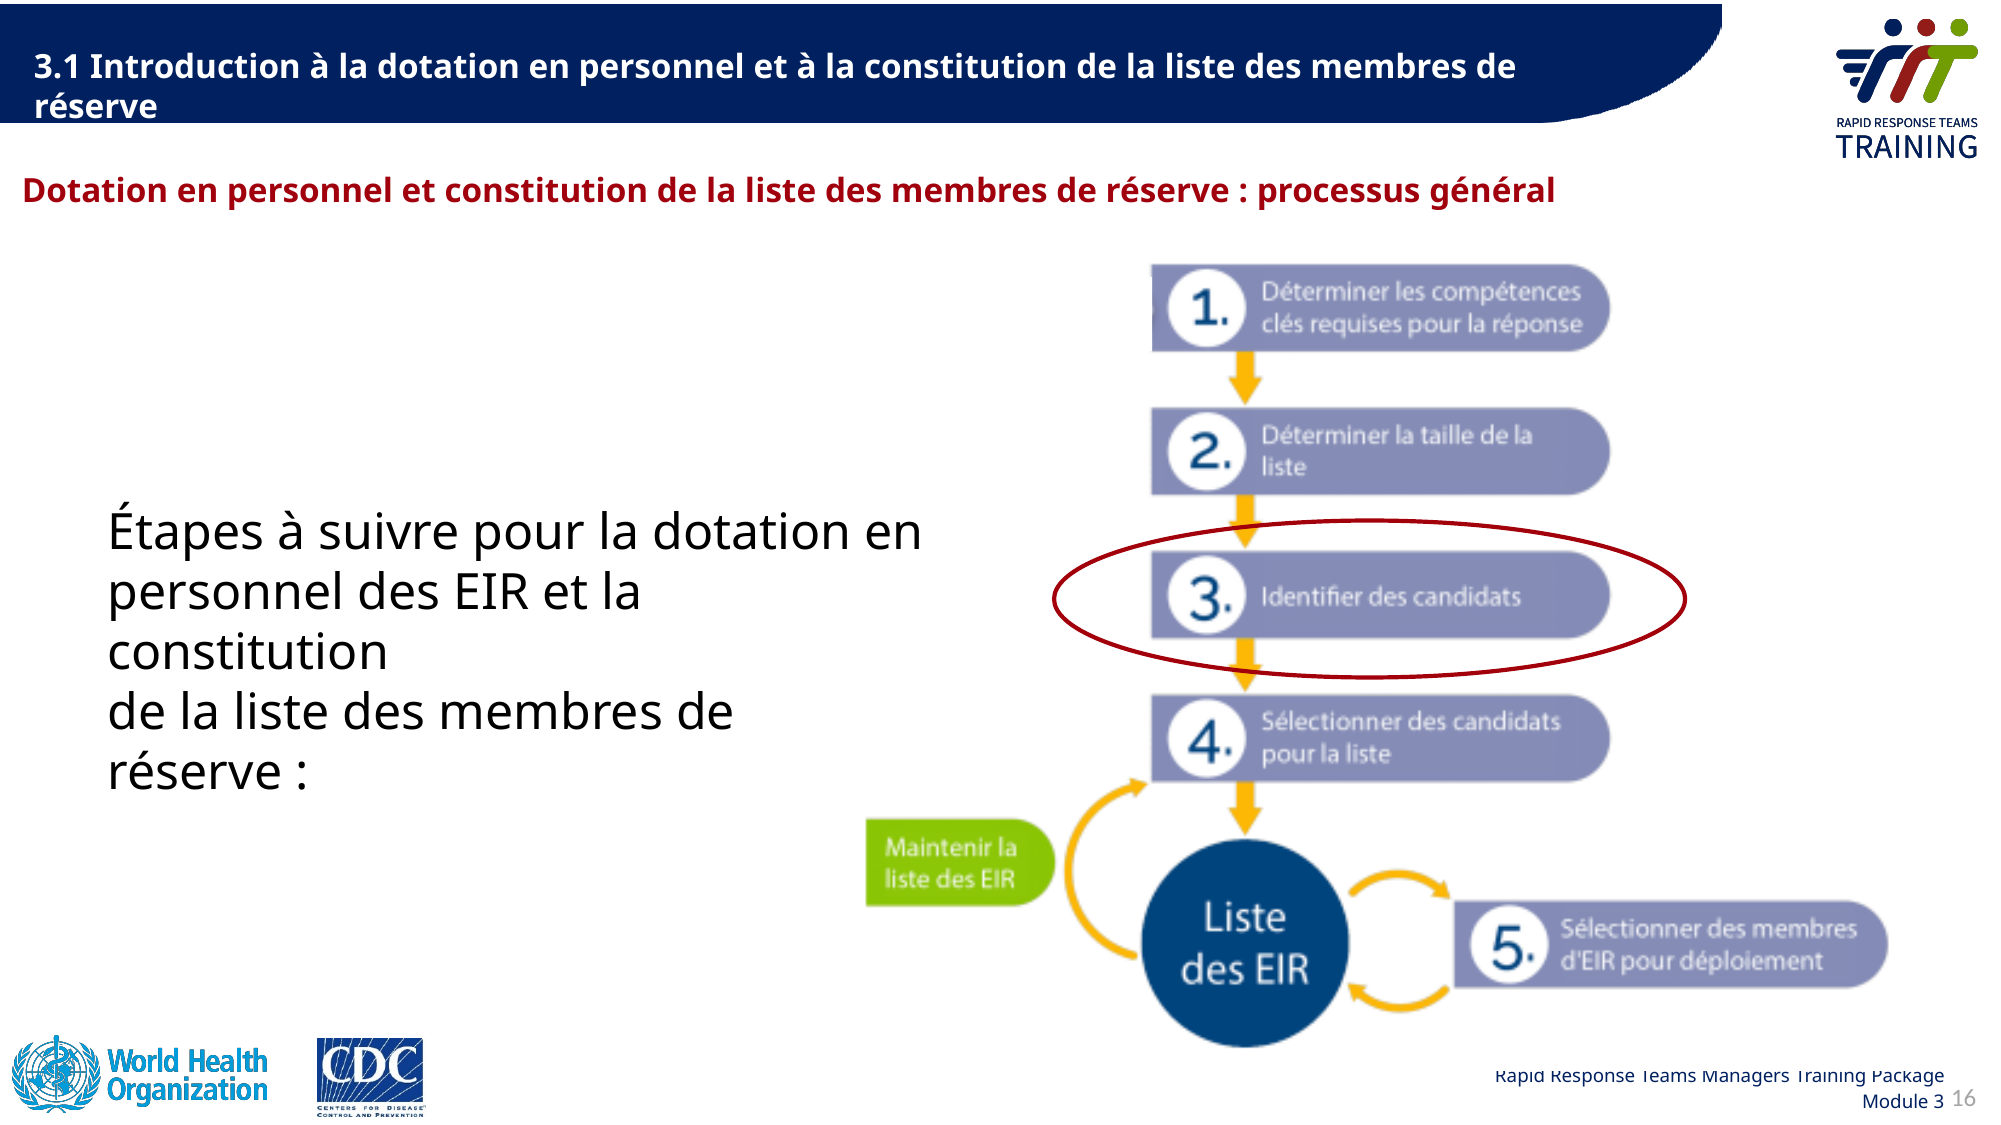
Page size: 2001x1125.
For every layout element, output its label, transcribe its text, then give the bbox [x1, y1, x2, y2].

picture [30, 1083, 37, 1091]
picture [34, 1054, 43, 1078]
picture [71, 1053, 90, 1091]
picture [12, 1035, 54, 1068]
picture [50, 1108, 62, 1113]
picture [317, 1038, 426, 1117]
picture [24, 1054, 36, 1087]
picture [12, 1083, 48, 1113]
picture [46, 1056, 54, 1062]
slide_number 16 [1936, 1073, 2000, 1125]
title Dotation en personnel et constitution de la liste des membres de réserve : processus général [18, 70, 1884, 263]
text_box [850, 195, 1928, 1071]
picture [1835, 19, 1978, 167]
text_box Étapes à suivre pour la dotation en personnel des EIR et la constitution de la liste des membres de réserve : [93, 492, 850, 807]
picture [59, 1035, 267, 1113]
picture [0, 4, 1722, 123]
picture [36, 1088, 78, 1105]
text_box 3.1 Introduction à la dotation en personnel et à la constitution de la liste des membres de réserve [19, 38, 1615, 133]
picture [40, 1062, 47, 1070]
picture [22, 1062, 26, 1077]
